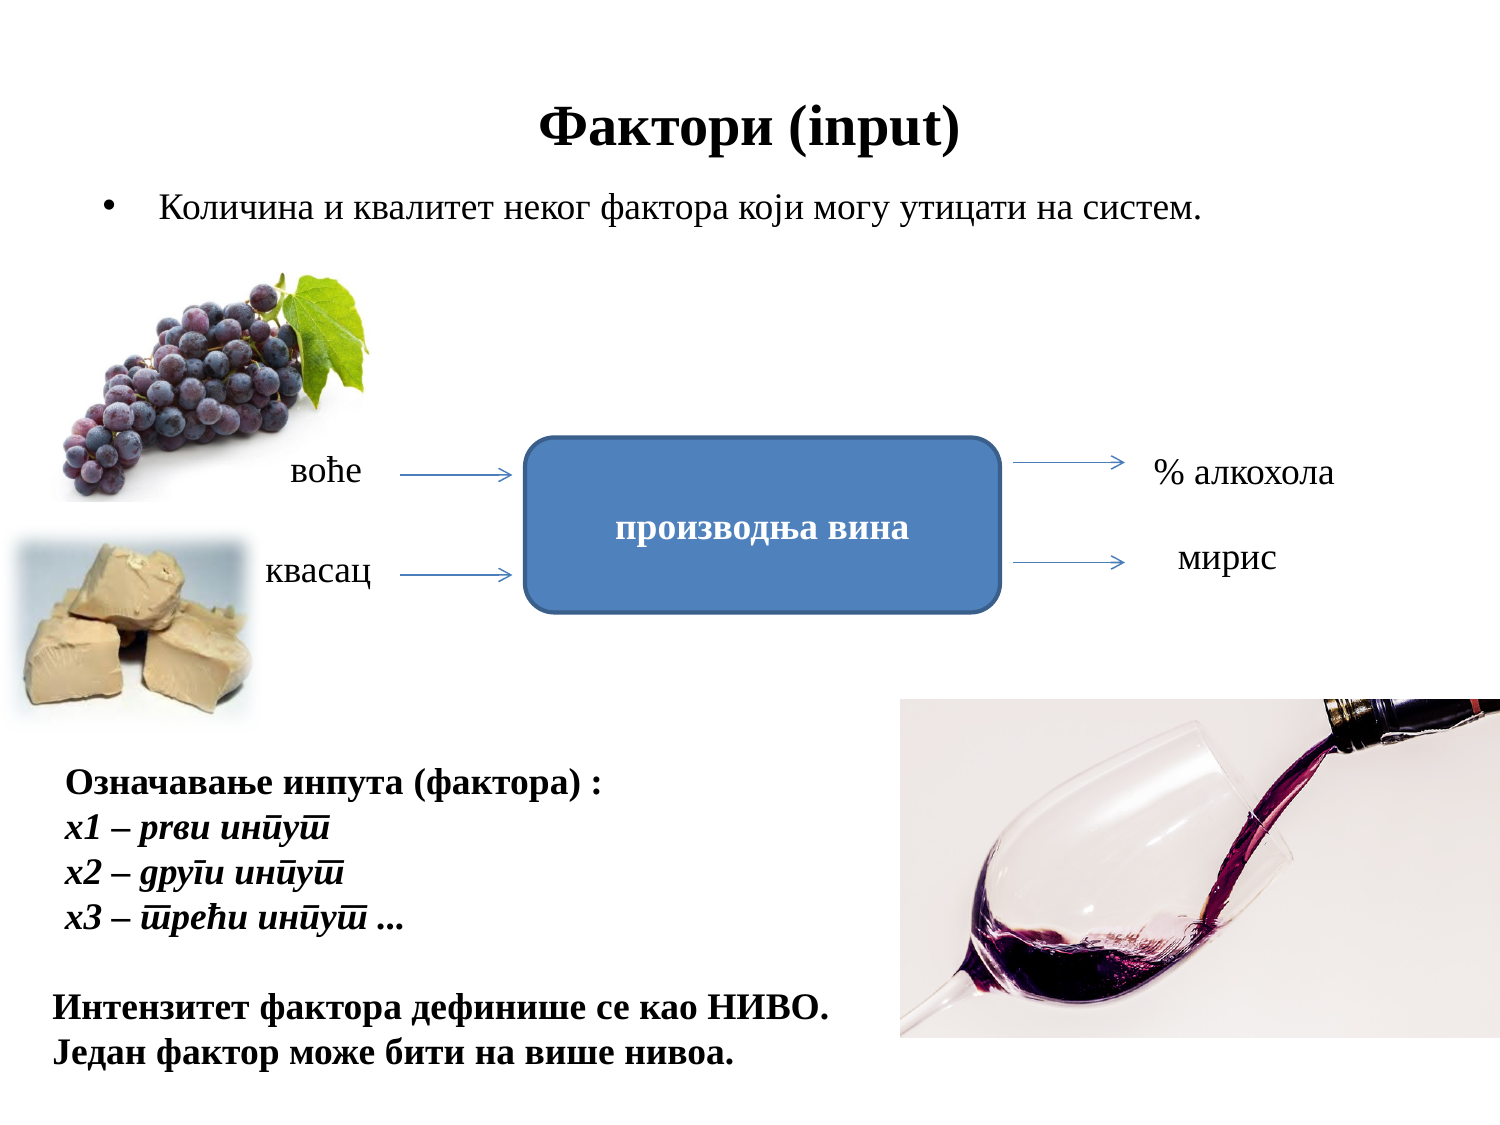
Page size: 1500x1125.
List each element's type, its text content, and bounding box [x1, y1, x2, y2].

list Количина и квалитет неког фактора који могу утицати на систем. [87, 174, 1438, 918]
picture [0, 524, 263, 734]
text_box квасац [266, 537, 387, 598]
text_box мирис [1163, 524, 1293, 585]
title Фактори (input) [75, 45, 1425, 200]
text_box % алкохола [1138, 439, 1350, 500]
text_box Интензитет фактора дефинише се као НИВО. Један фактор може бити на више нивоа. [37, 974, 875, 1080]
picture [49, 262, 388, 503]
text_box Означавање инпута (фактора) : x1 – prви инпут x2 – други инпут x3 – трећи инпут ... [49, 749, 800, 945]
picture [899, 699, 1500, 1038]
text_box производња вина [522, 435, 1003, 615]
